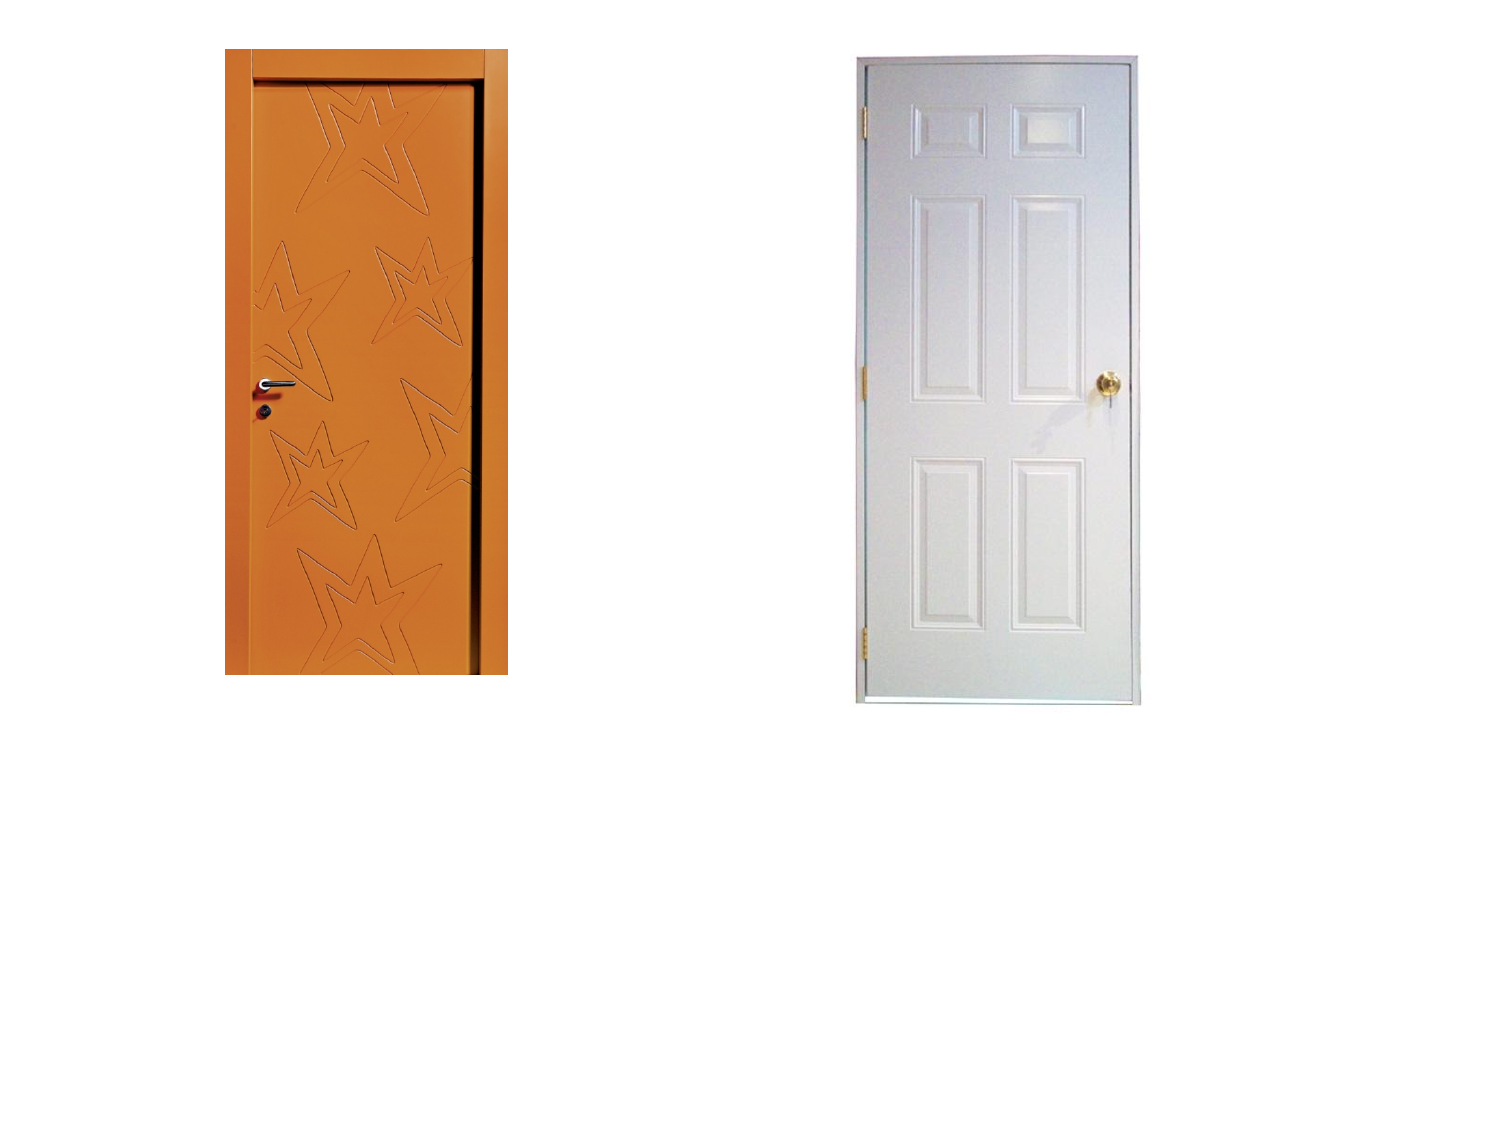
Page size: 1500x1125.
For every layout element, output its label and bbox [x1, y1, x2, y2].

picture [224, 49, 508, 676]
picture [824, 49, 1157, 713]
